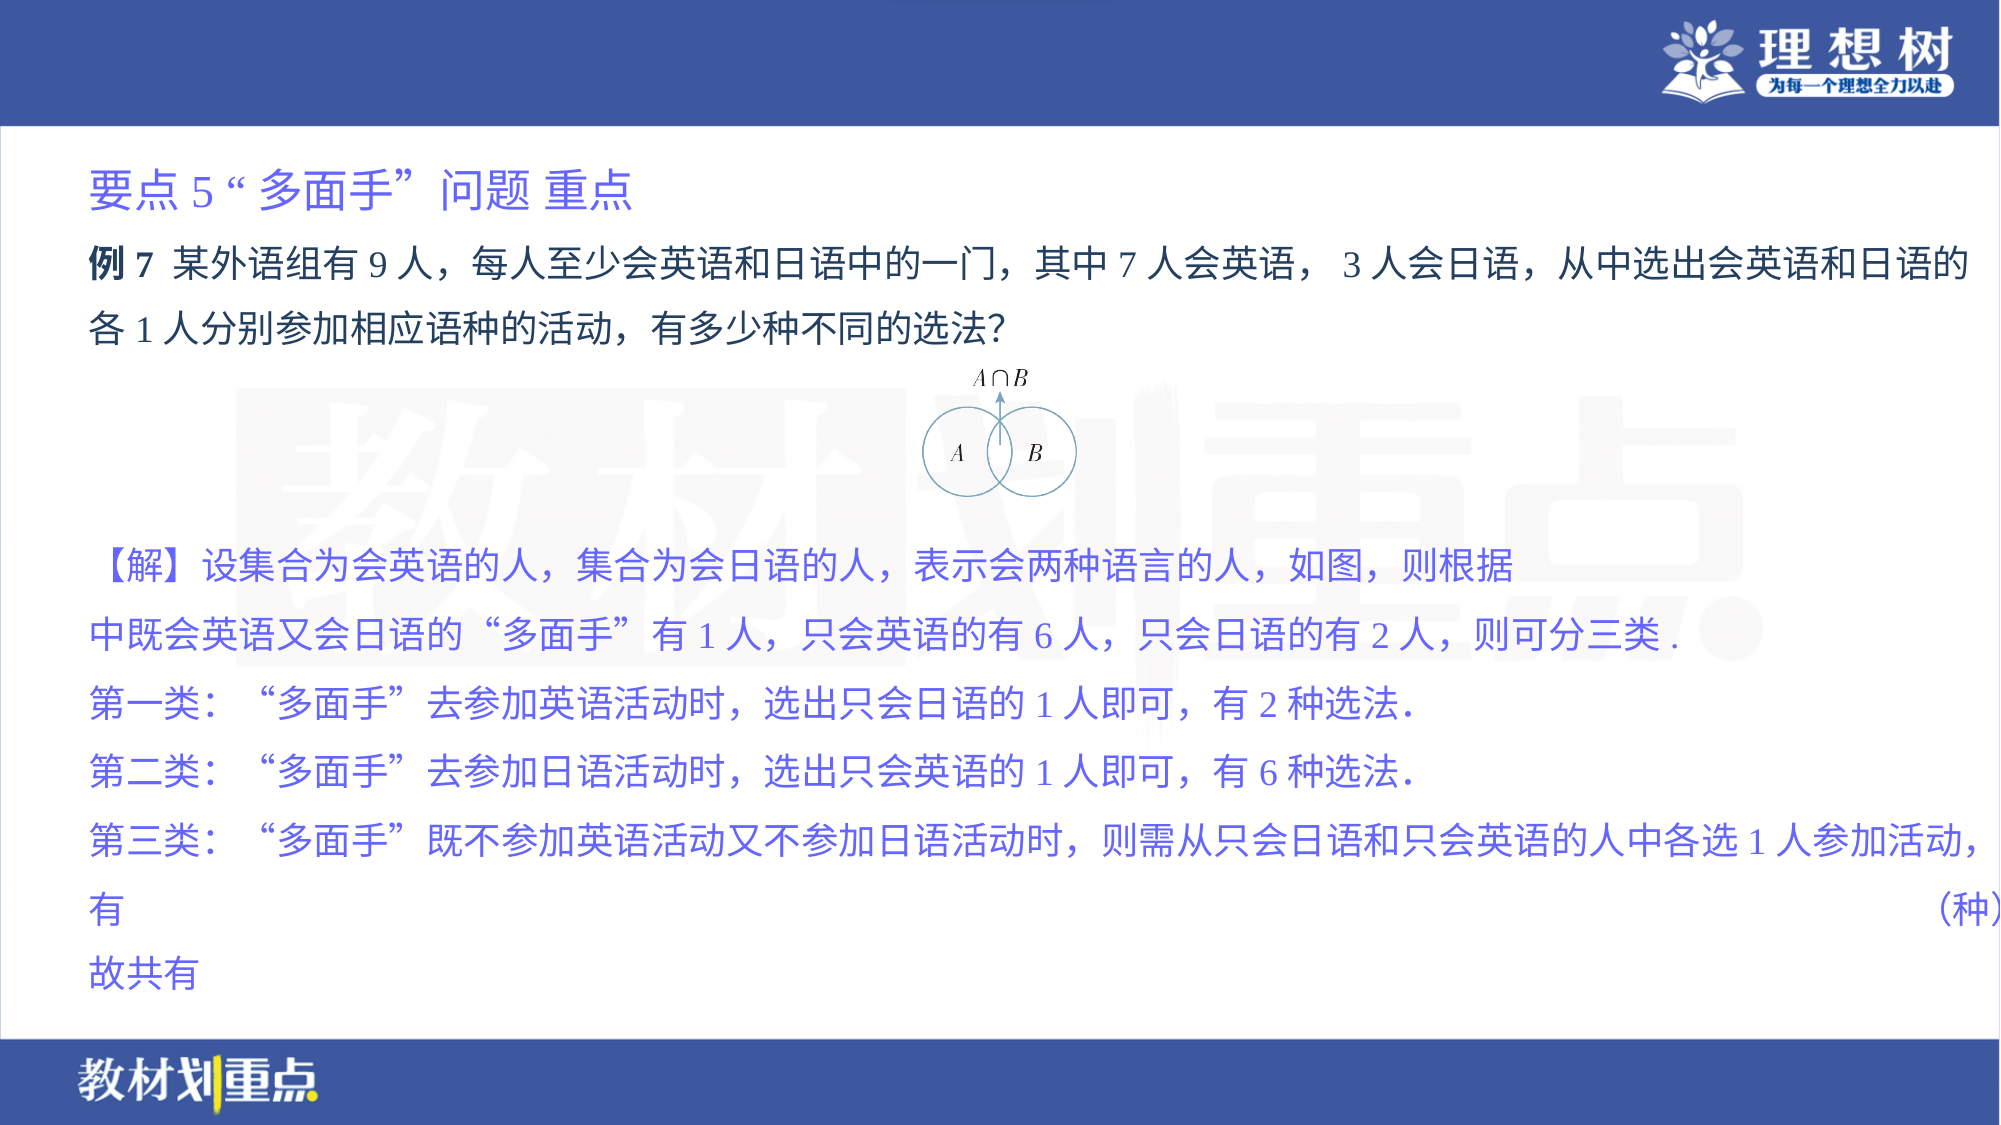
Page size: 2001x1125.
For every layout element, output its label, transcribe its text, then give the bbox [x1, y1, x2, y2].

picture [0, 0, 2000, 1125]
text_box 例7 某外语组有9人，每人至少会英语和日语中的一门，其中7人会英语，3人会日语，从中选出会英语和日语的 各1人分别参加相应语种的活动，有多少种不同的选法？ [88, 216, 1911, 343]
text_box 要点5 “多面手”问题 重点 [88, 135, 1911, 216]
